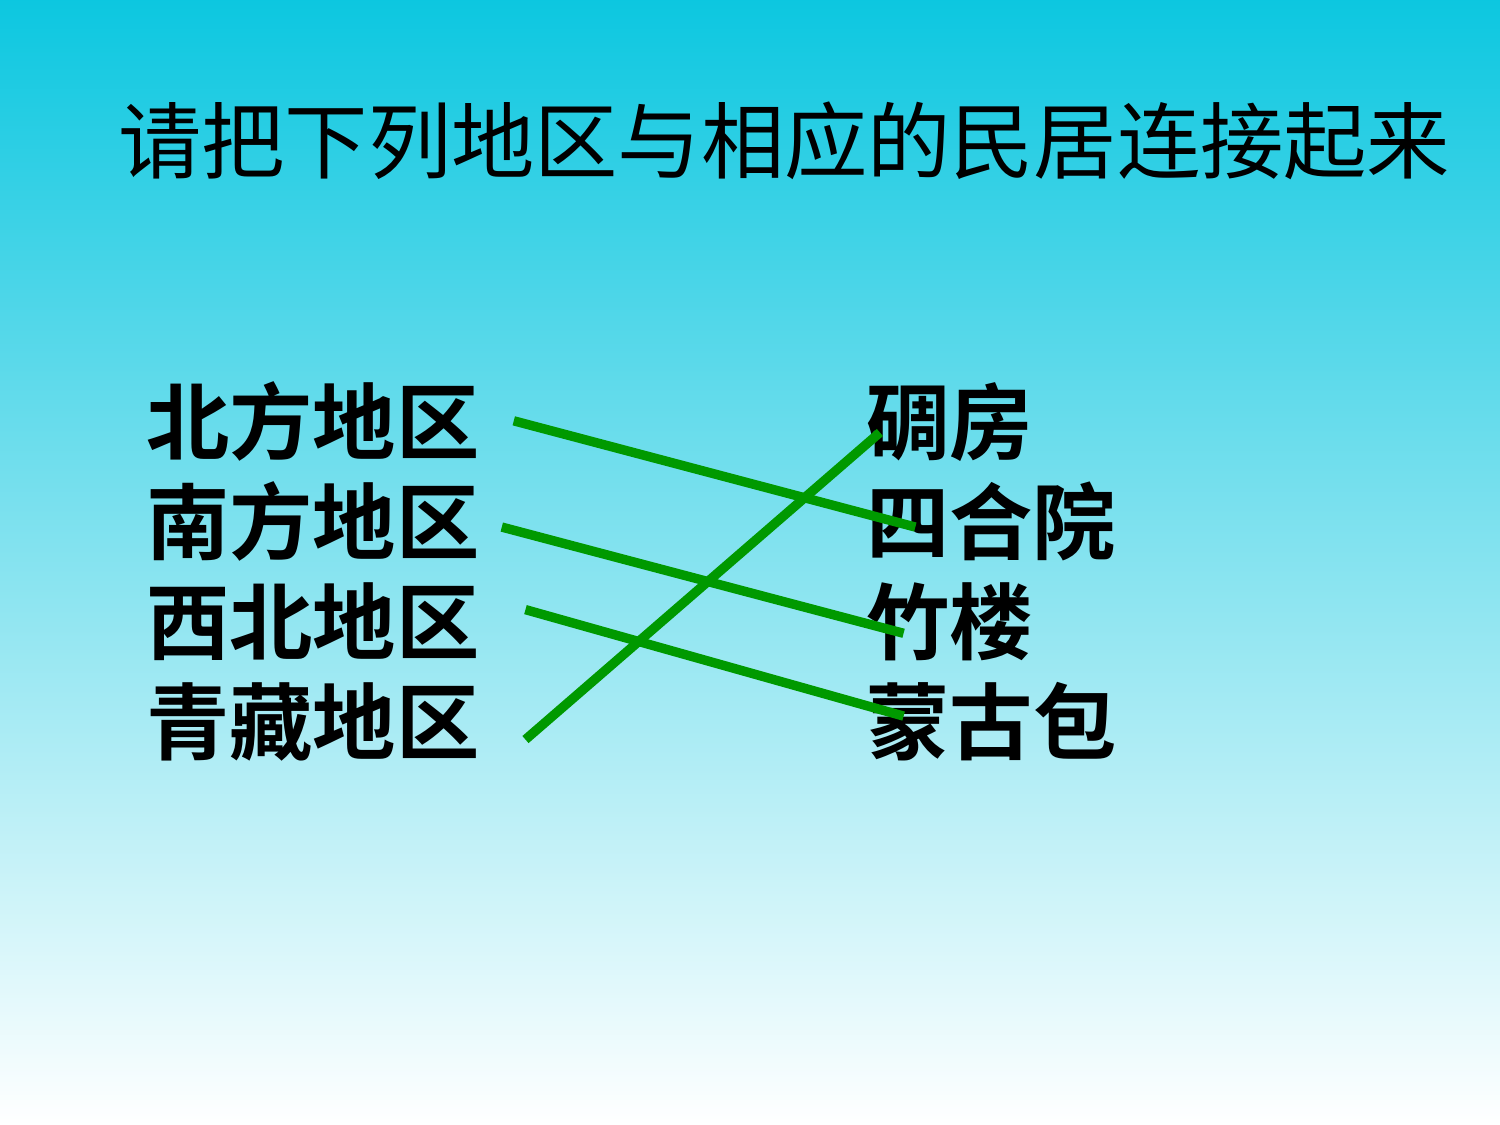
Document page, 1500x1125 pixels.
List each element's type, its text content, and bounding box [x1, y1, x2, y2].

title 请把下列地区与相应的民居连接起来 [74, 44, 1495, 233]
list 北方地区 碉房 南方地区 四合院 西北地区 竹楼 青藏地区 蒙古包 [74, 262, 1426, 1006]
